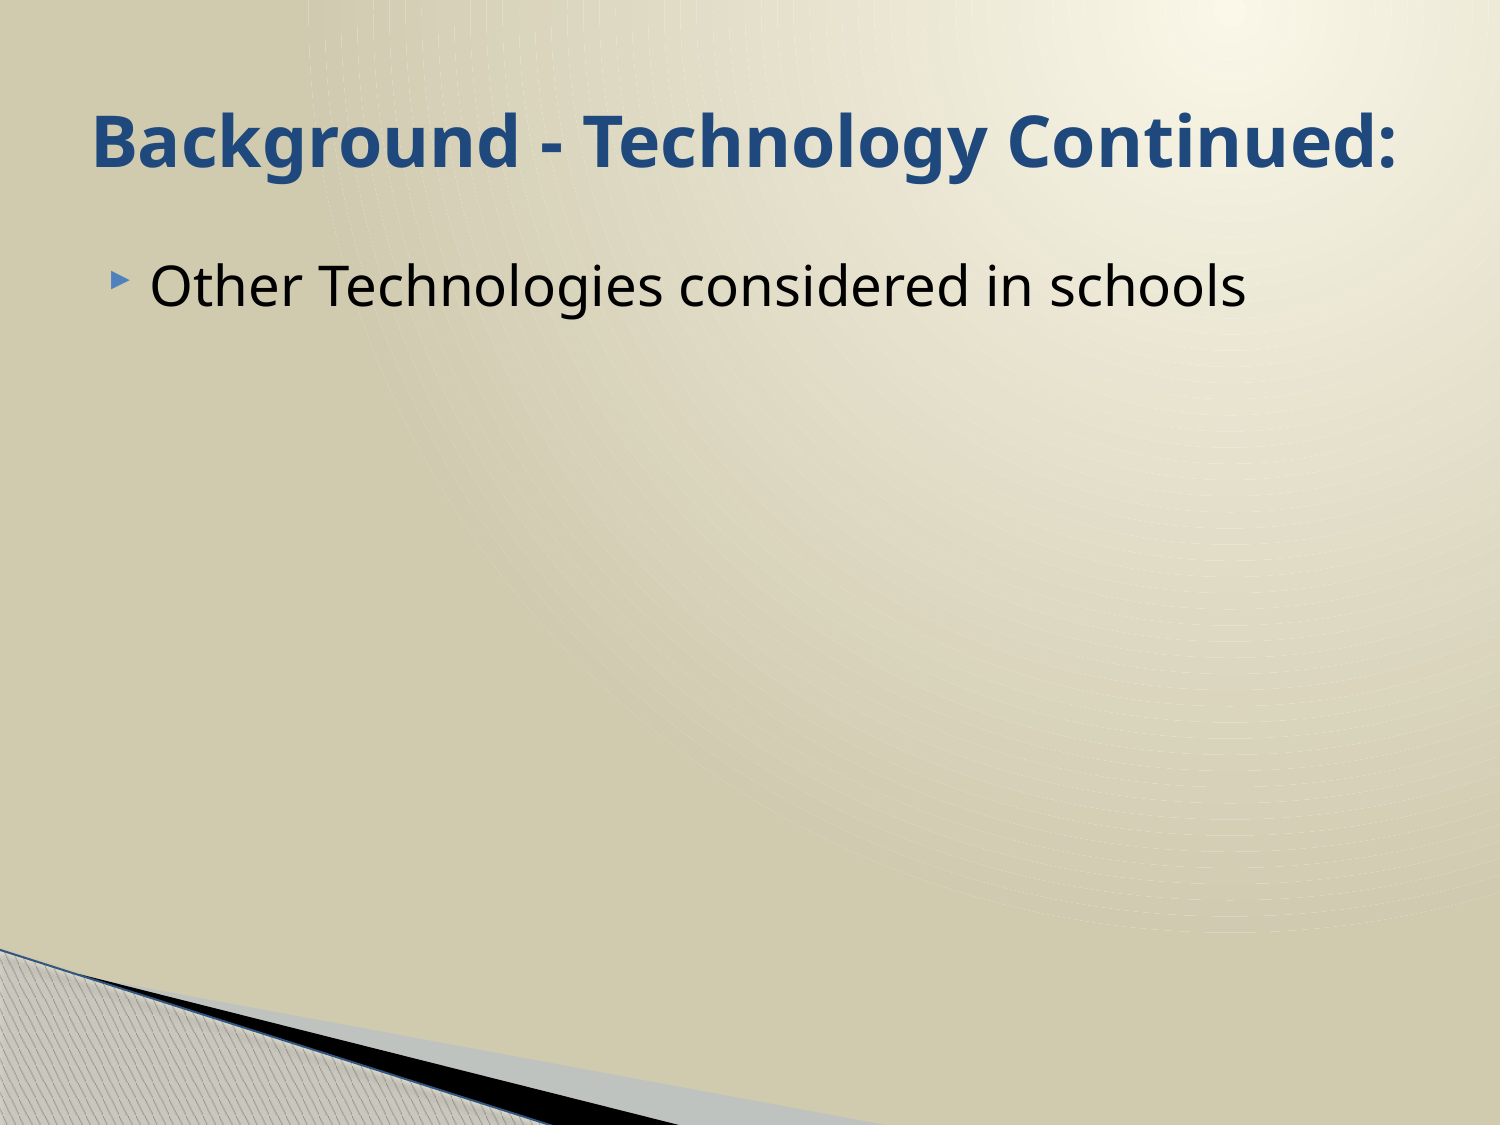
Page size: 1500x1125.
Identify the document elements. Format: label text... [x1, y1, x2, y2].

title Background - Technology Continued: [75, 45, 1425, 233]
list Other Technologies considered in schools [74, 242, 1426, 986]
